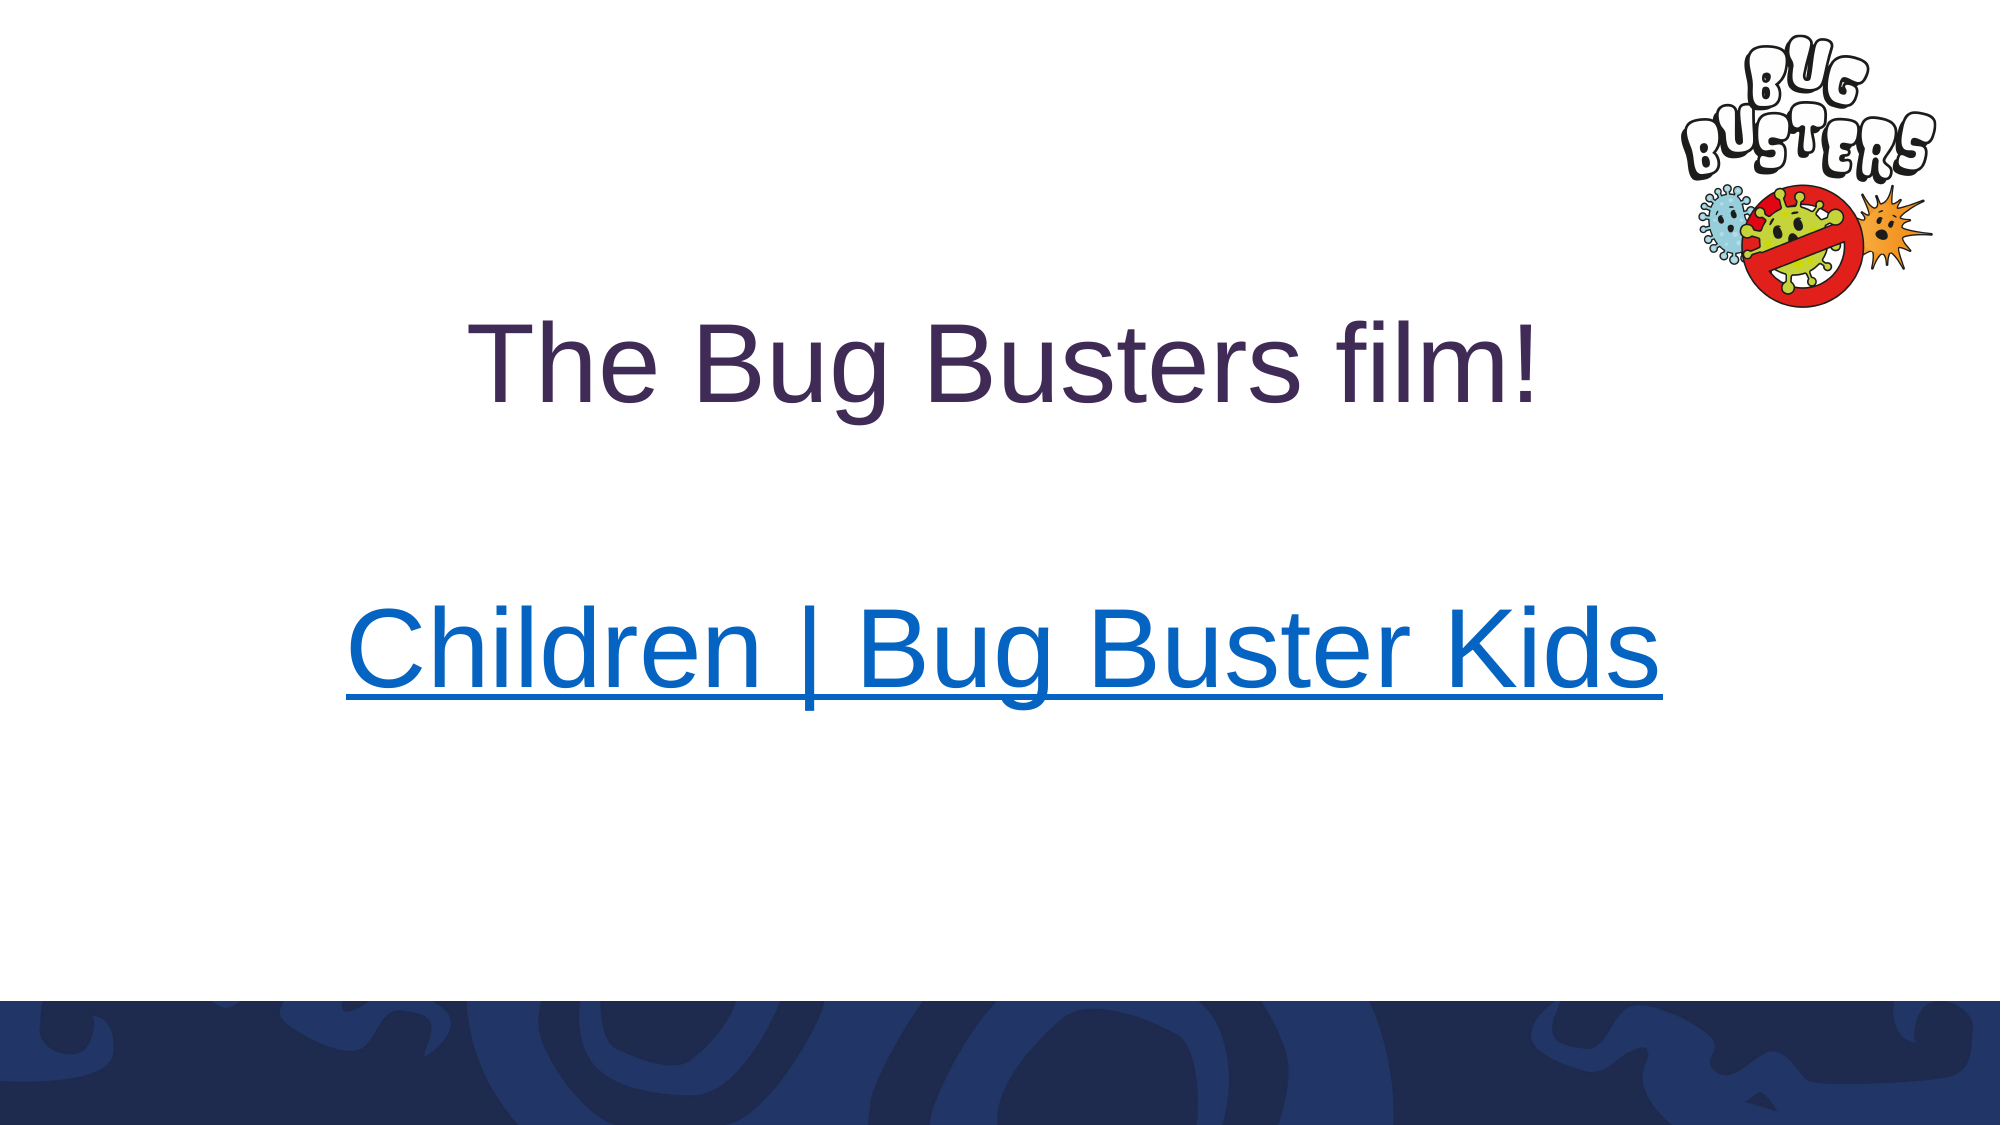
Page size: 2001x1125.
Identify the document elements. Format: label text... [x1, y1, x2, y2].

picture [0, 1001, 2000, 1125]
subtitle The Bug Busters film! Children | Bug Buster Kids [81, 127, 1928, 941]
picture [1663, 21, 1951, 338]
